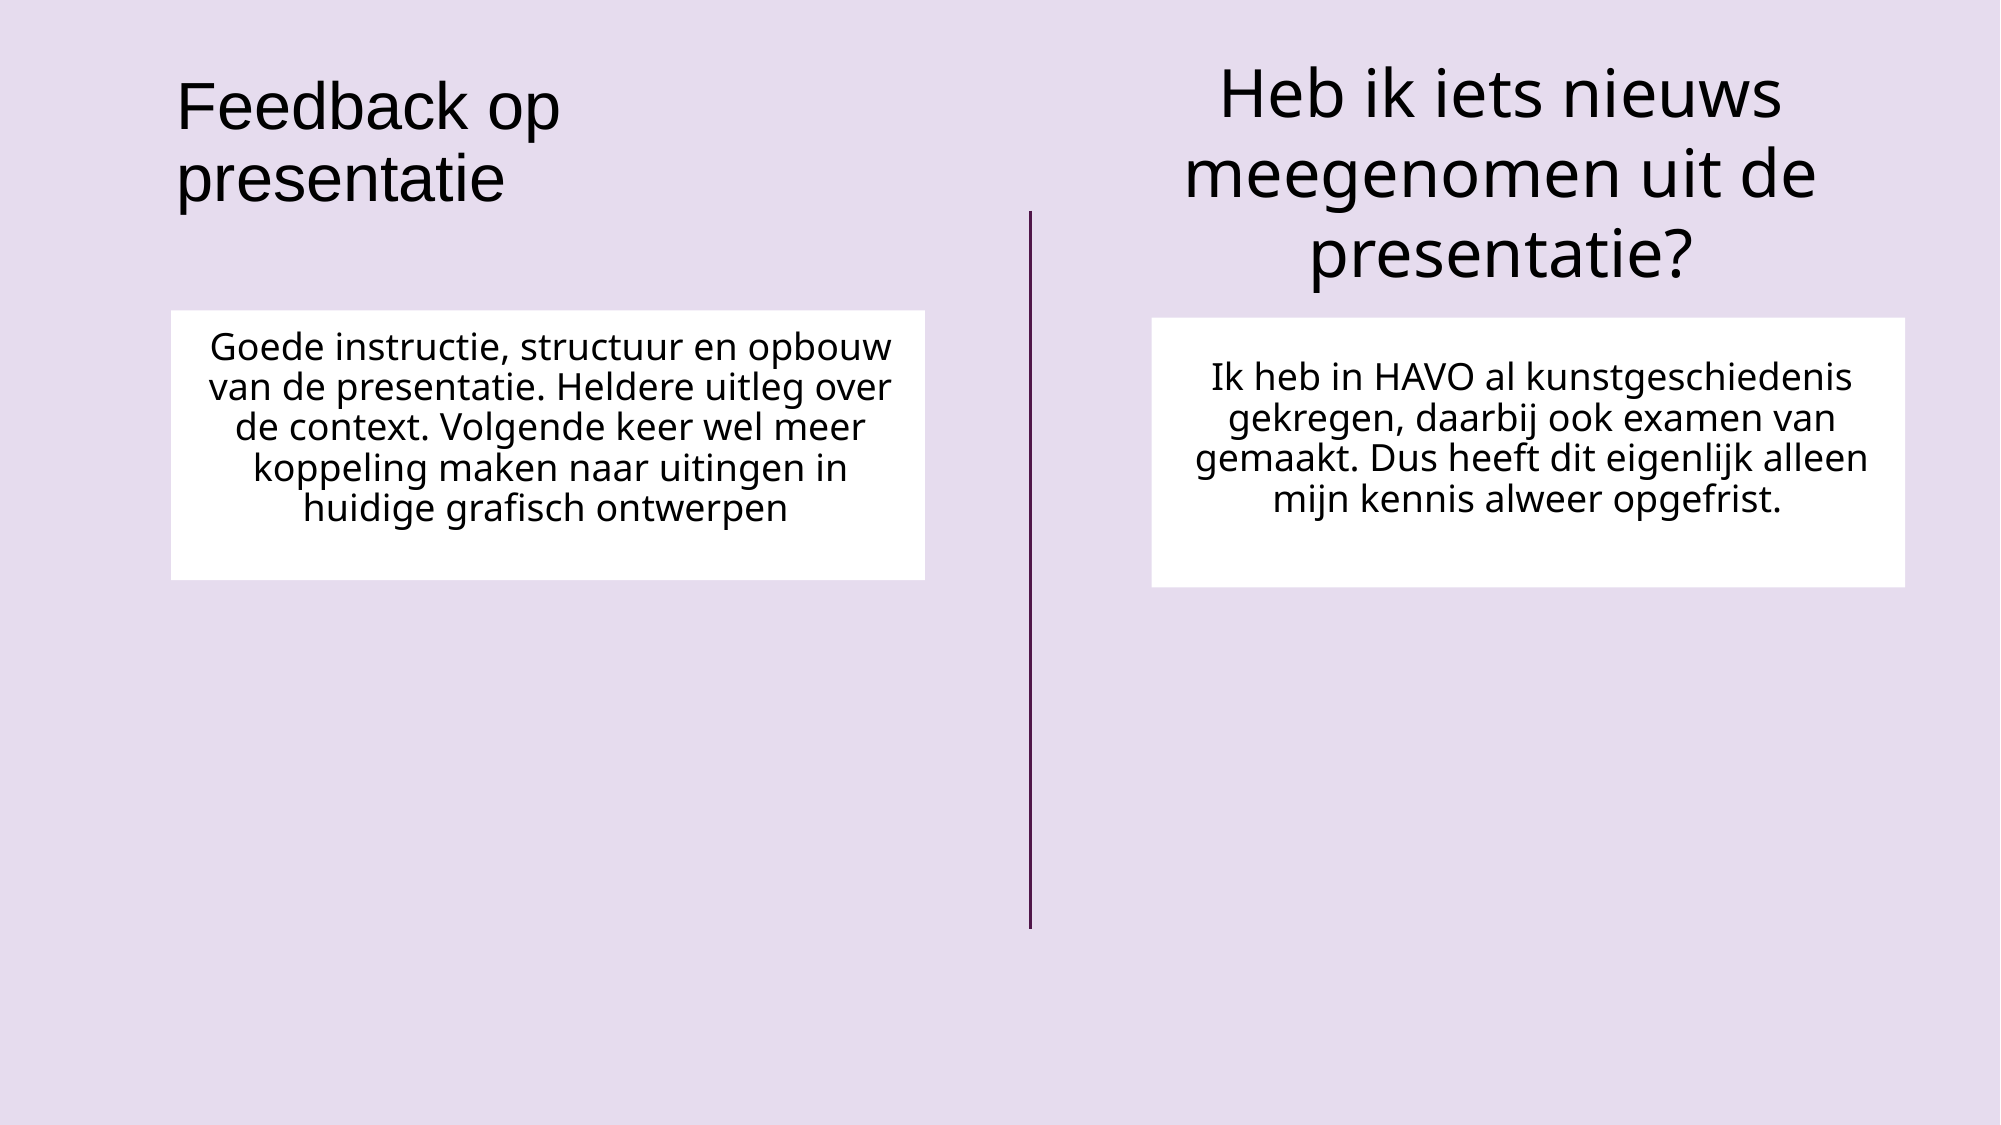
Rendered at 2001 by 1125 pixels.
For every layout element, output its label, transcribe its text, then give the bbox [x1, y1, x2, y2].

text_box Ik heb in HAVO al kunstgeschiedenis gekregen, daarbij ook examen van gemaakt. Dus heeft dit eigenlijk alleen mijn kennis alweer opgefrist. [1155, 350, 1910, 604]
text_box Heb ik iets nieuws meegenomen uit de presentatie? [1030, 43, 1972, 299]
text_box [0, 0, 2000, 1125]
text_box [1150, 316, 1907, 589]
